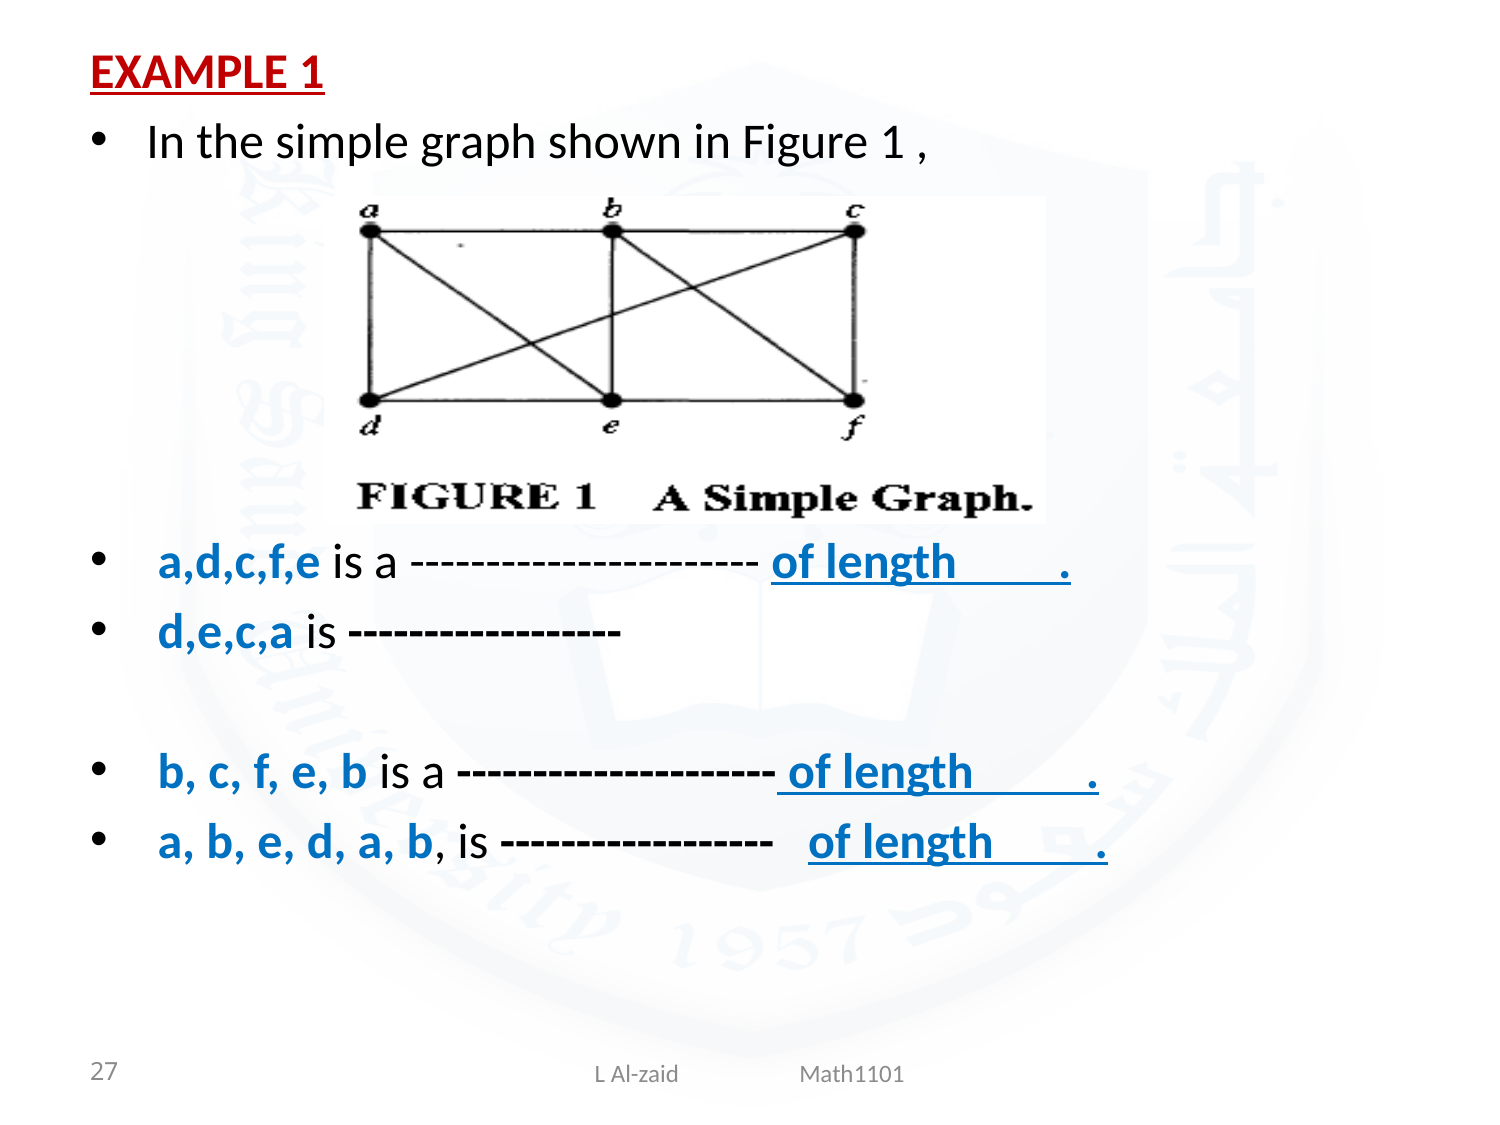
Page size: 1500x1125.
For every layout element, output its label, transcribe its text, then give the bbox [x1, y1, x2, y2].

slide_number 27 [75, 1042, 425, 1103]
footer L Al-zaid Math1101 [512, 1042, 988, 1103]
list EXAMPLE 1 In the simple graph shown in Figure 1 , a,d,c,f,e is a ----------------------- of length . d,e,c,a is ------------------ b, c, f, e, b is a --------------------- of length . a, b, e, d, a, b, is ------------------ of length . [75, 30, 1425, 1005]
picture [324, 196, 1046, 525]
